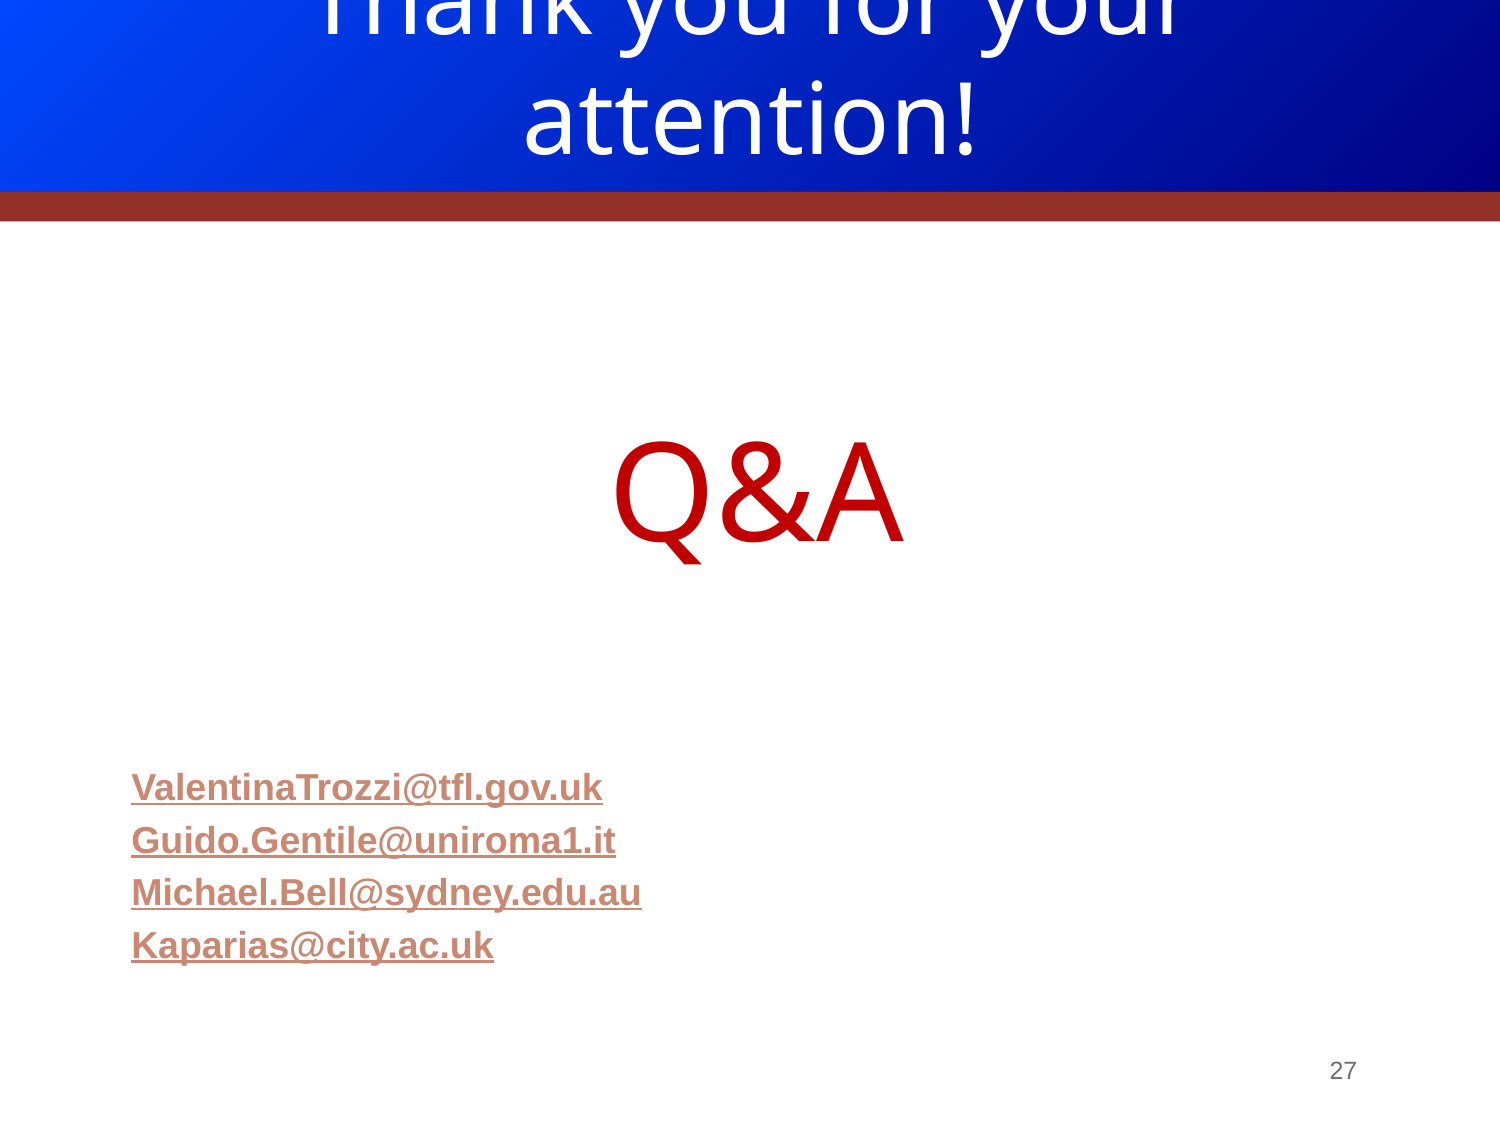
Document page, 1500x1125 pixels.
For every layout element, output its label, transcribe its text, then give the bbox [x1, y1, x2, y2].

title Dynamic User Equilibrium in Public Transport Networks with Passenger Congestion and Hyperpaths Thank you for your attention [0, 245, 1500, 1032]
slide_number 27 [1022, 1046, 1373, 1103]
text_box Thank you for your attention! [137, 54, 1365, 175]
text_box Q&A [137, 397, 1375, 485]
text_box ValentinaTrozzi@tfl.gov.uk Guido.Gentile@uniroma1.it Michael.Bell@sydney.edu.au Kaparias@city.ac.uk [131, 763, 1369, 801]
